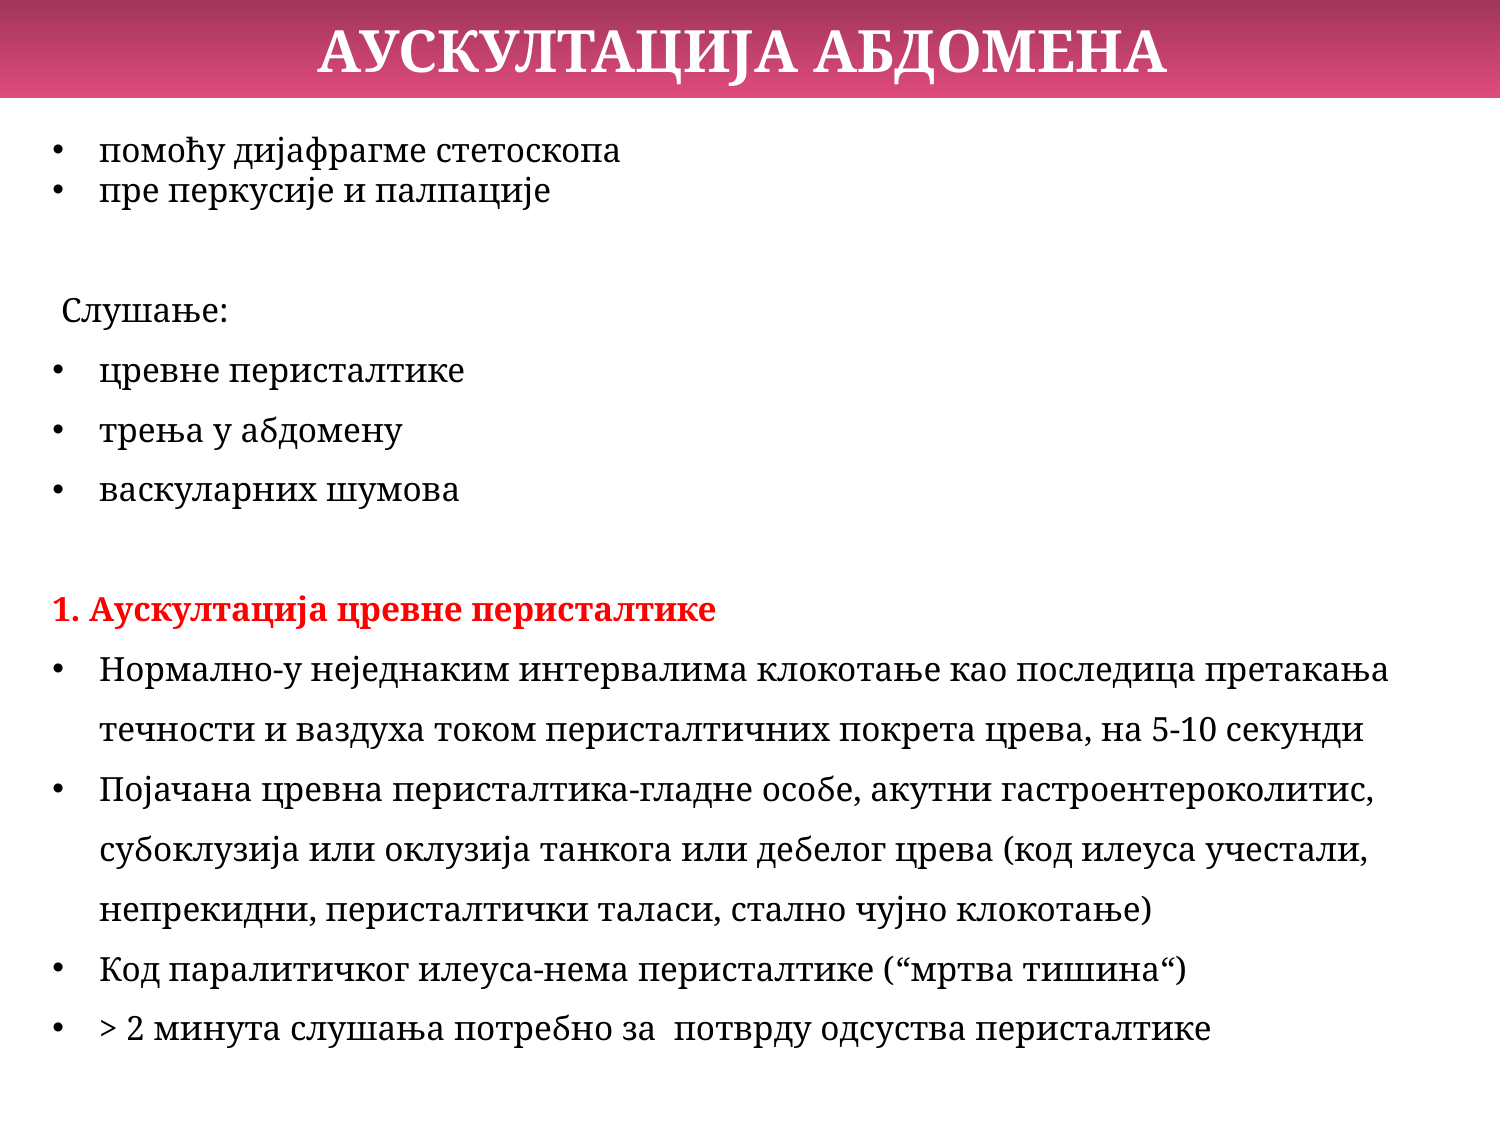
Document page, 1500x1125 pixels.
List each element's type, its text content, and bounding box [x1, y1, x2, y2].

text_box АУСКУЛТАЦИЈА АБДОМЕНА [0, 0, 1500, 98]
text_box помоћу дијафрагме стетоскопа пре перкусије и палпације Слушање: цревне перисталтике трења у абдомену васкуларних шумова 1. Аускултација цревне перисталтике Нормално-у неједнаким интервалима клокотање као последица претакања течности и ваздуха током перисталтичних покрета црева, на 5-10 секунди Појачана цревна перисталтика-гладне особе, акутни гастроентероколитис, субоклузија или оклузија танкога или дебелог црева (код илеуса учестали, непрекидни, перисталтички таласи, стално чујно клокотање) Код паралитичког илеуса-нема перисталтике (“мртва тишина“) > 2 минута слушања потребно за потврду одсуства перисталтике [37, 121, 1438, 1055]
